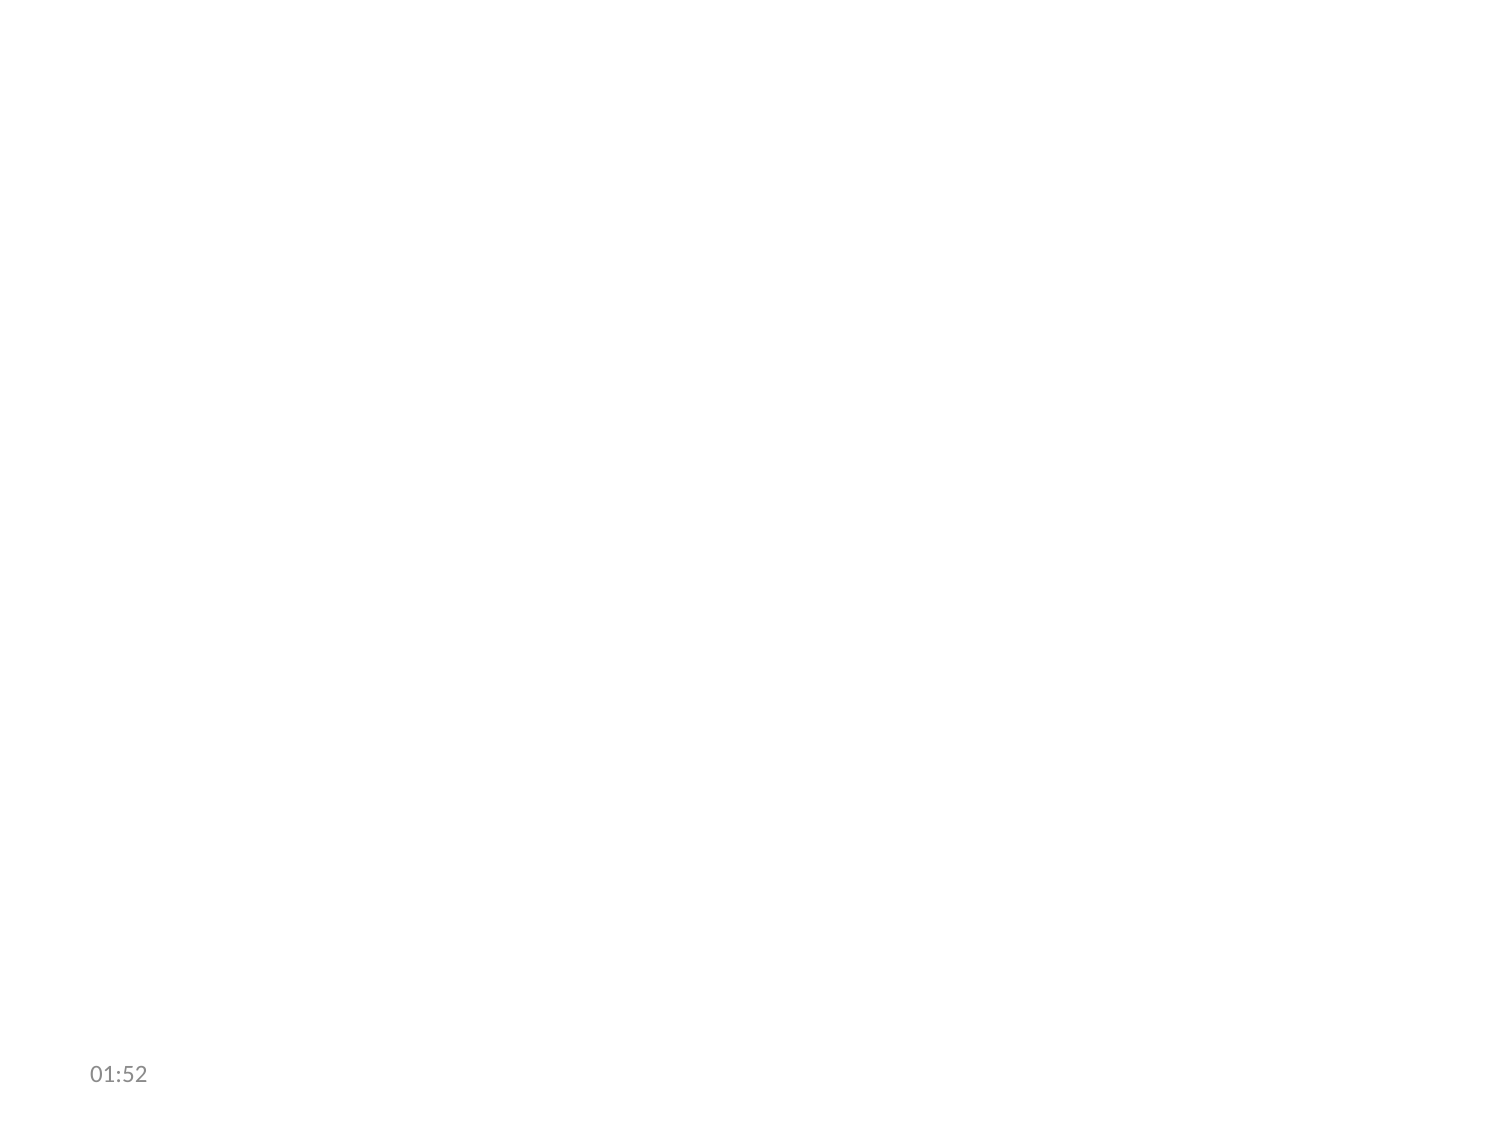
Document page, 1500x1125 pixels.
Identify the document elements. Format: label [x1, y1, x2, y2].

slide_number [75, 1042, 425, 1103]
